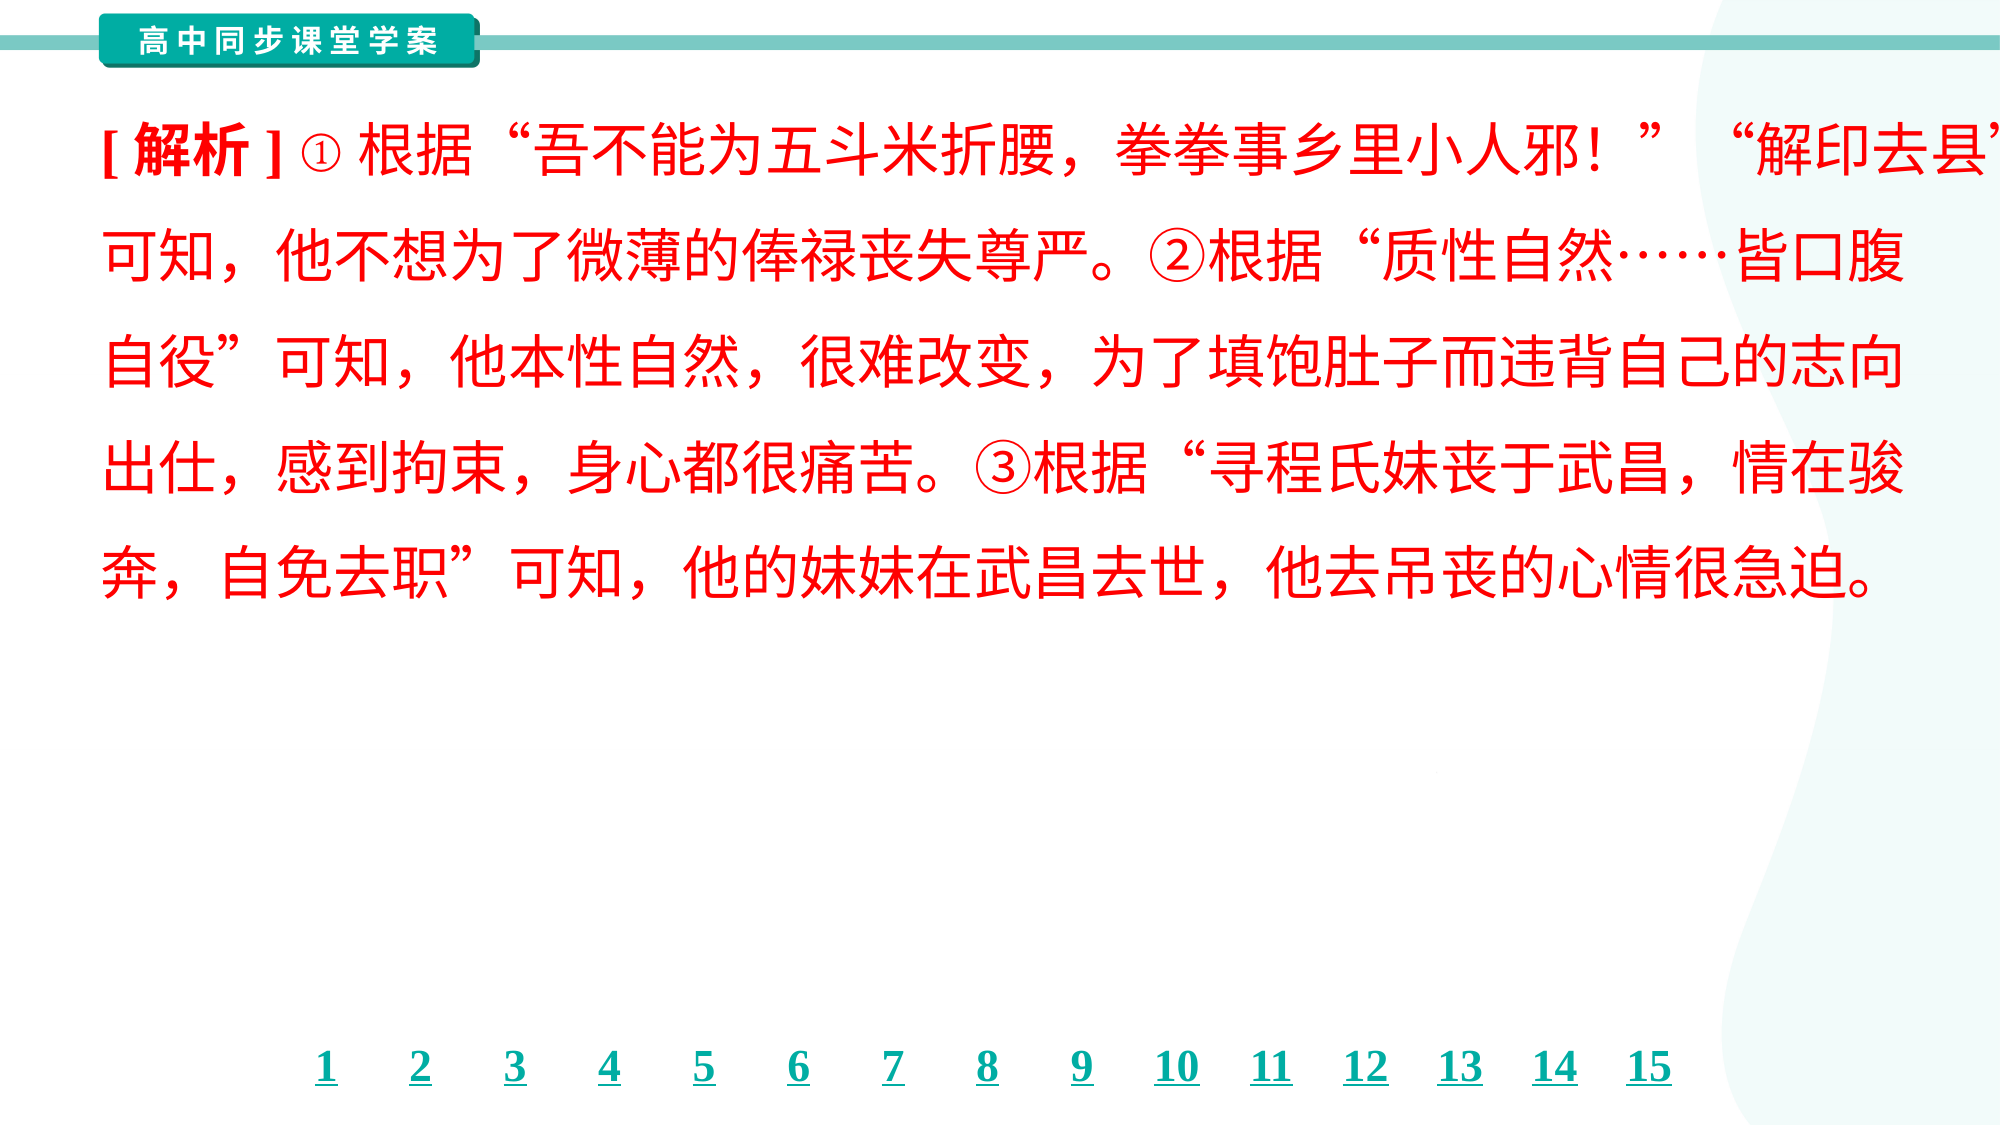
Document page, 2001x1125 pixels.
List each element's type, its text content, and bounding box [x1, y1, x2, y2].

picture [0, 0, 2000, 1125]
text_box [解析] ①根据“吾不能为五斗米折腰，拳拳事乡里小人邪！”“解印去县” 可知，他不想为了微薄的俸禄丧失尊严。②根据“质性自然……皆口腹 自役”可知，他本性自然，很难改变，为了填饱肚子而违背自己的志向 出仕，感到拘束，身心都很痛苦。③根据“寻程氏妹丧于武昌，情在骏 奔，自免去职”可知，他的妹妹在武昌去世，他去吊丧的心情很急迫。 [100, 76, 1899, 595]
